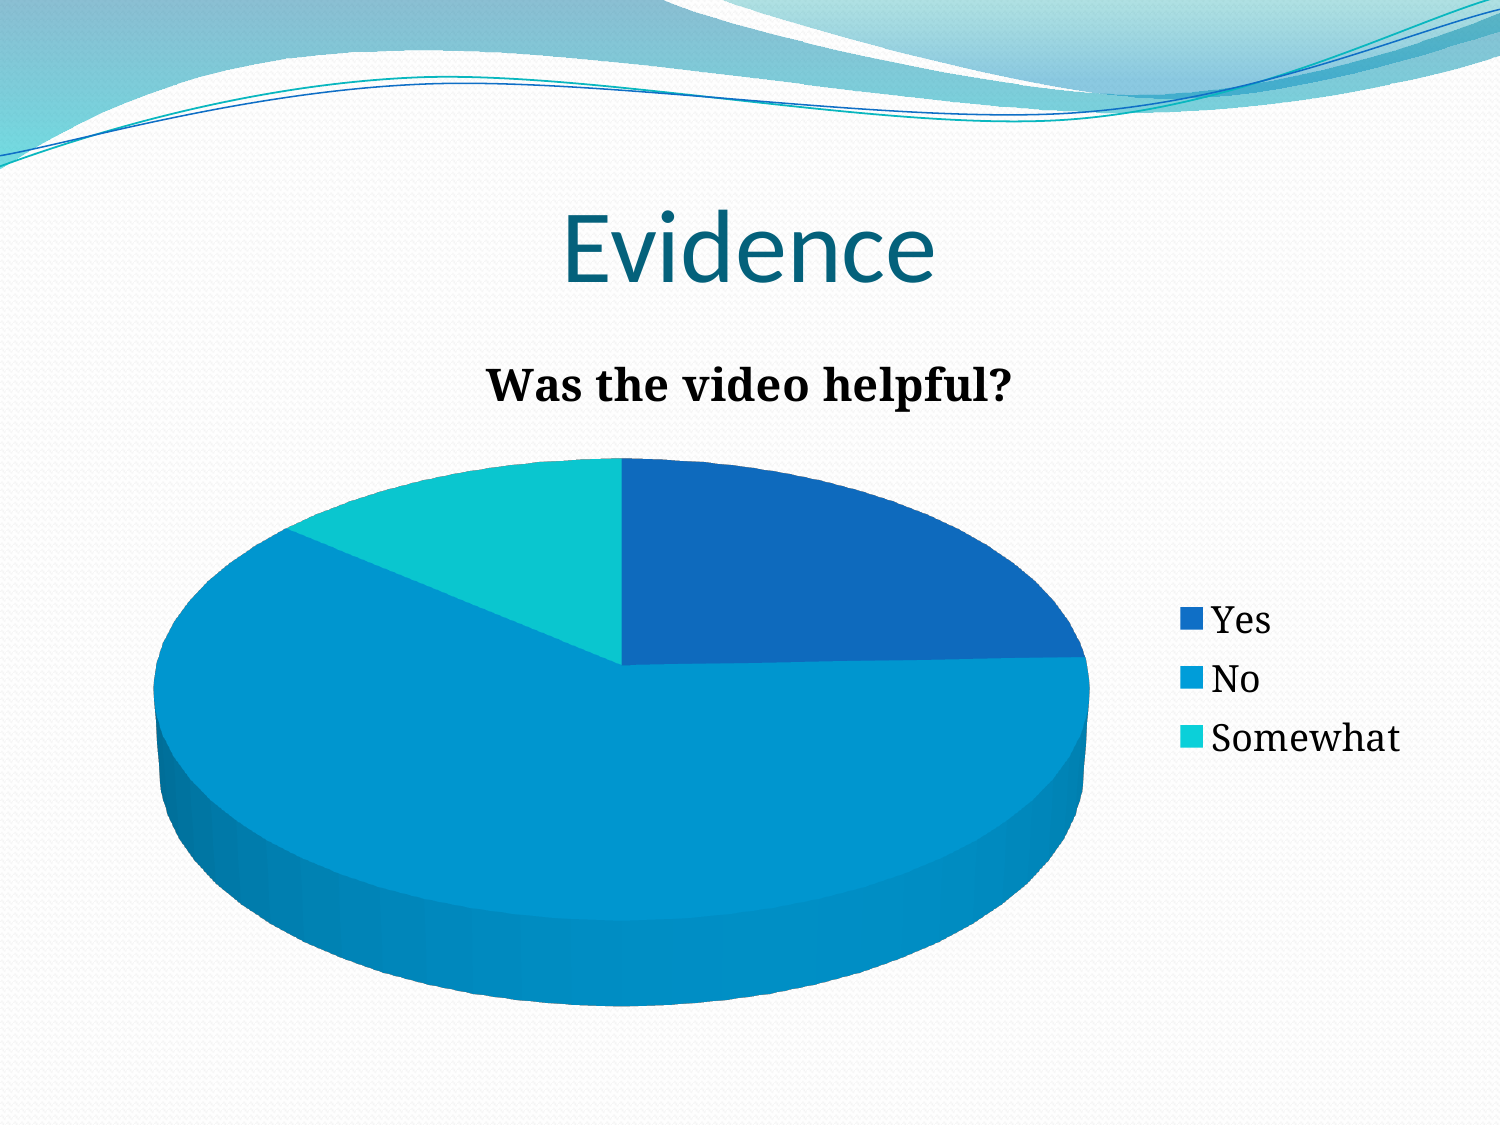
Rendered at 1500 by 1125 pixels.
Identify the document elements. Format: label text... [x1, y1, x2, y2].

title Evidence [75, 115, 1425, 303]
chart [74, 317, 1426, 1038]
